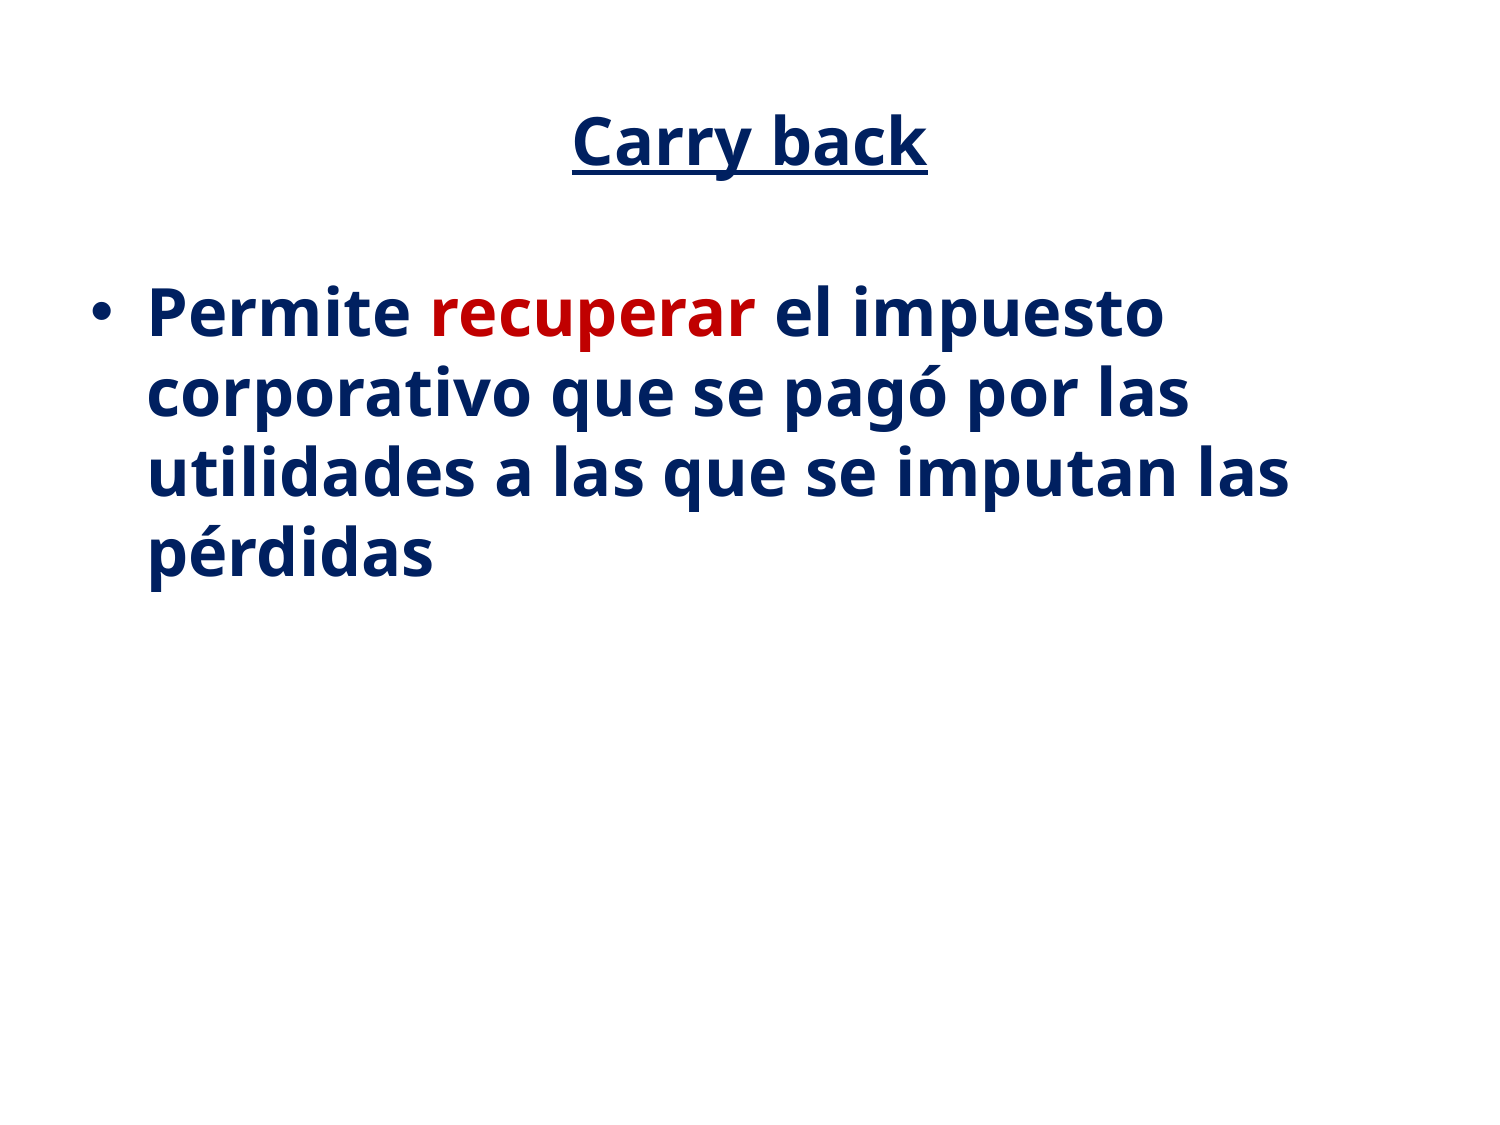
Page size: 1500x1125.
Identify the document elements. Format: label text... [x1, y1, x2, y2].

list Permite recuperar el impuesto corporativo que se pagó por las utilidades a las que se imputan las pérdidas [74, 262, 1426, 1006]
title Carry back [74, 44, 1426, 233]
